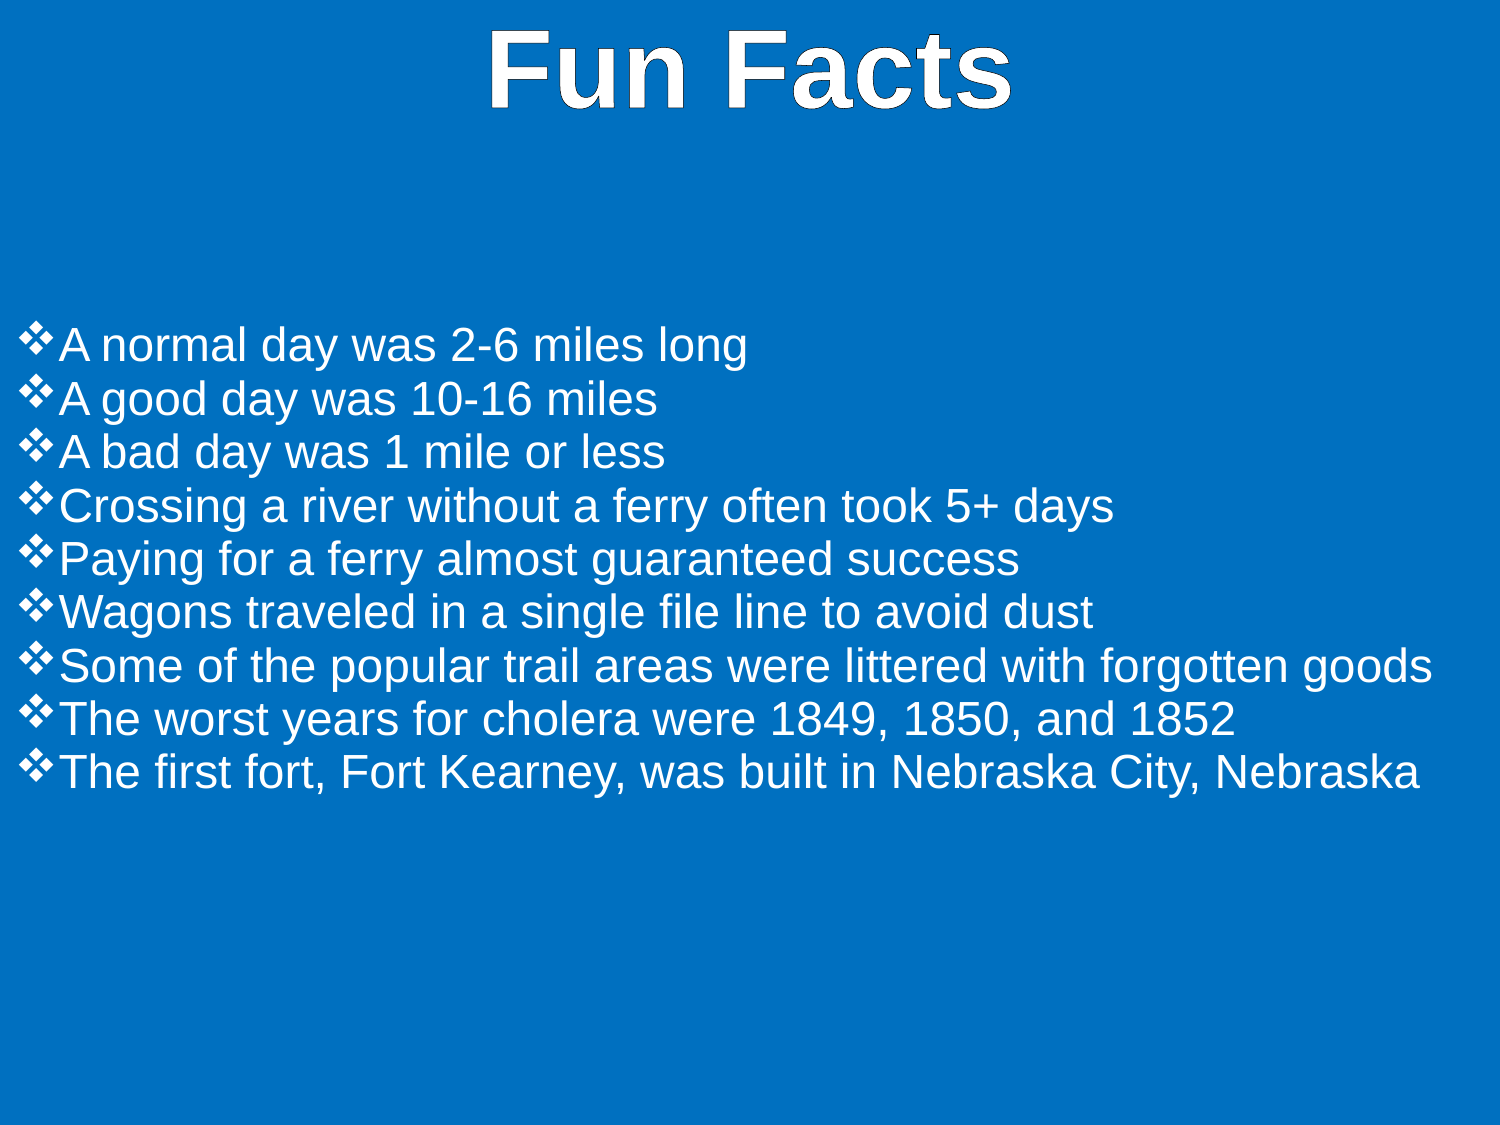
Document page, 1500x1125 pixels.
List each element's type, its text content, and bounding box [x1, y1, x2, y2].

text_box A normal day was 2-6 miles long A good day was 10-16 miles A bad day was 1 mile or less Crossing a river without a ferry often took 5+ days Paying for a ferry almost guaranteed success Wagons traveled in a single file line to avoid dust Some of the popular trail areas were littered with forgotten goods The worst years for cholera were 1849, 1850, and 1852 The first fort, Fort Kearney, was built in Nebraska City, Nebraska [0, 311, 1500, 808]
text_box Fun Facts [0, 0, 1500, 141]
